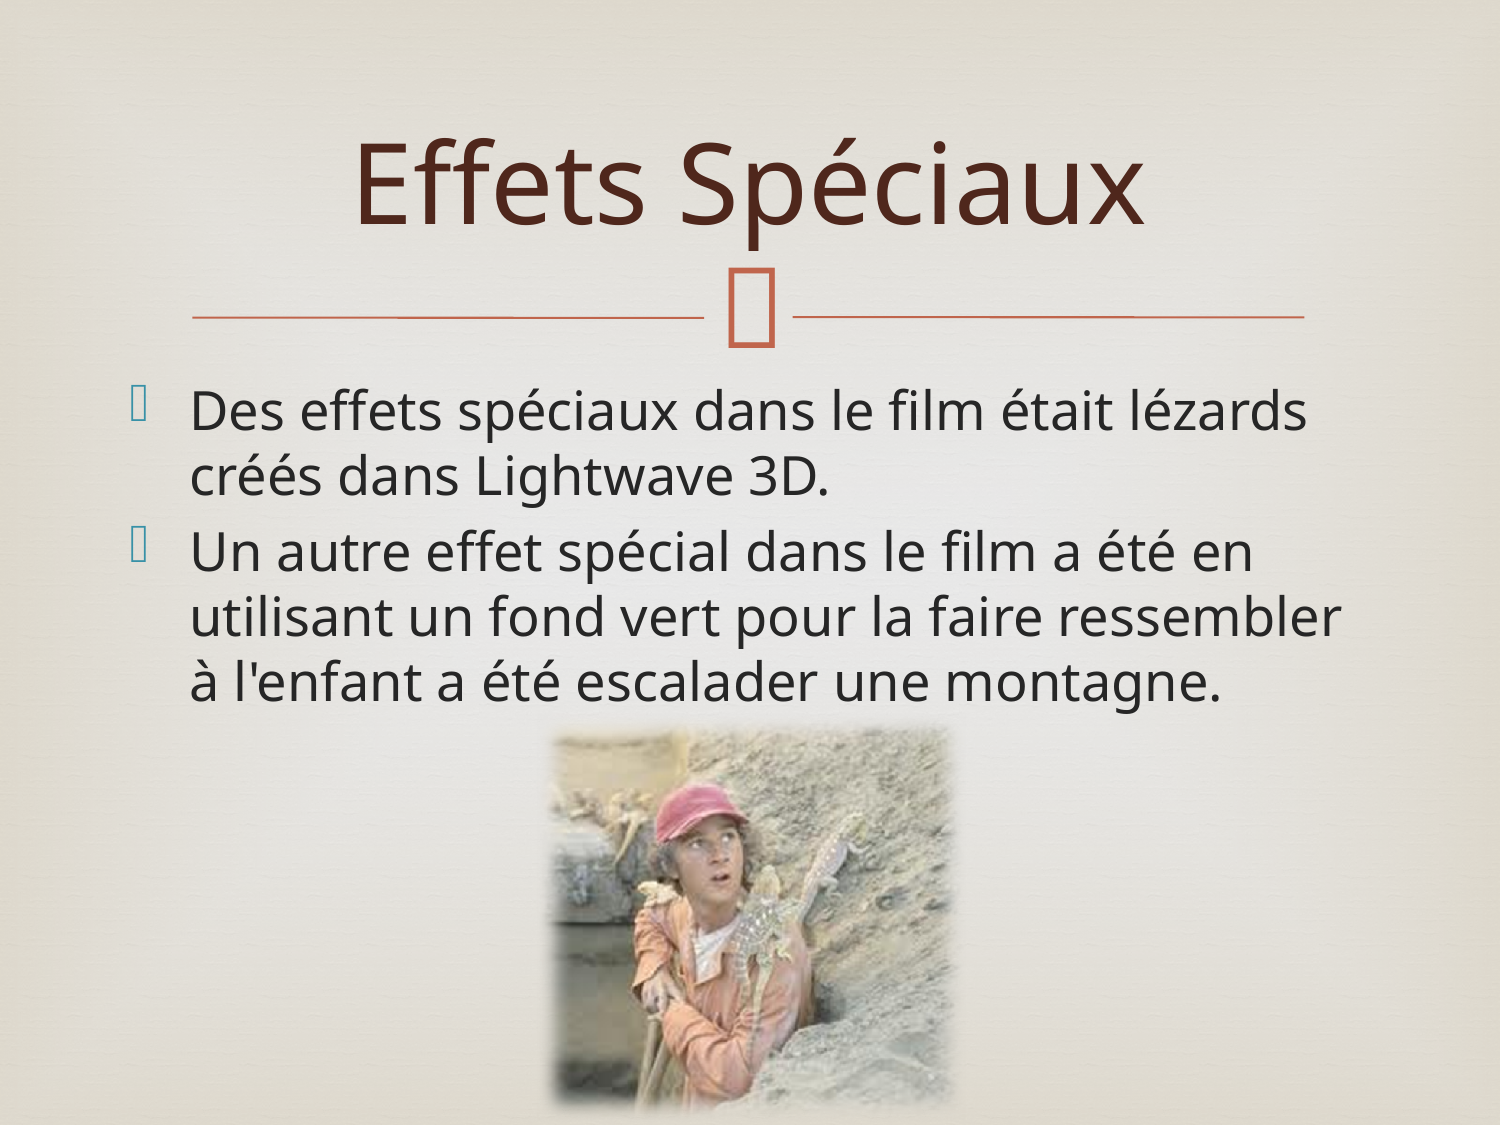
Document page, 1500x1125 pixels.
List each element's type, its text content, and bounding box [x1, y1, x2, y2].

list Des effets spéciaux dans le film était lézards créés dans Lightwave 3D. Un autre effet spécial dans le film a été en utilisant un fond vert pour la faire ressembler à l'enfant a été escalader une montagne. [114, 368, 1386, 1005]
picture [536, 712, 967, 1122]
title Effets Spéciaux [112, 93, 1386, 267]
